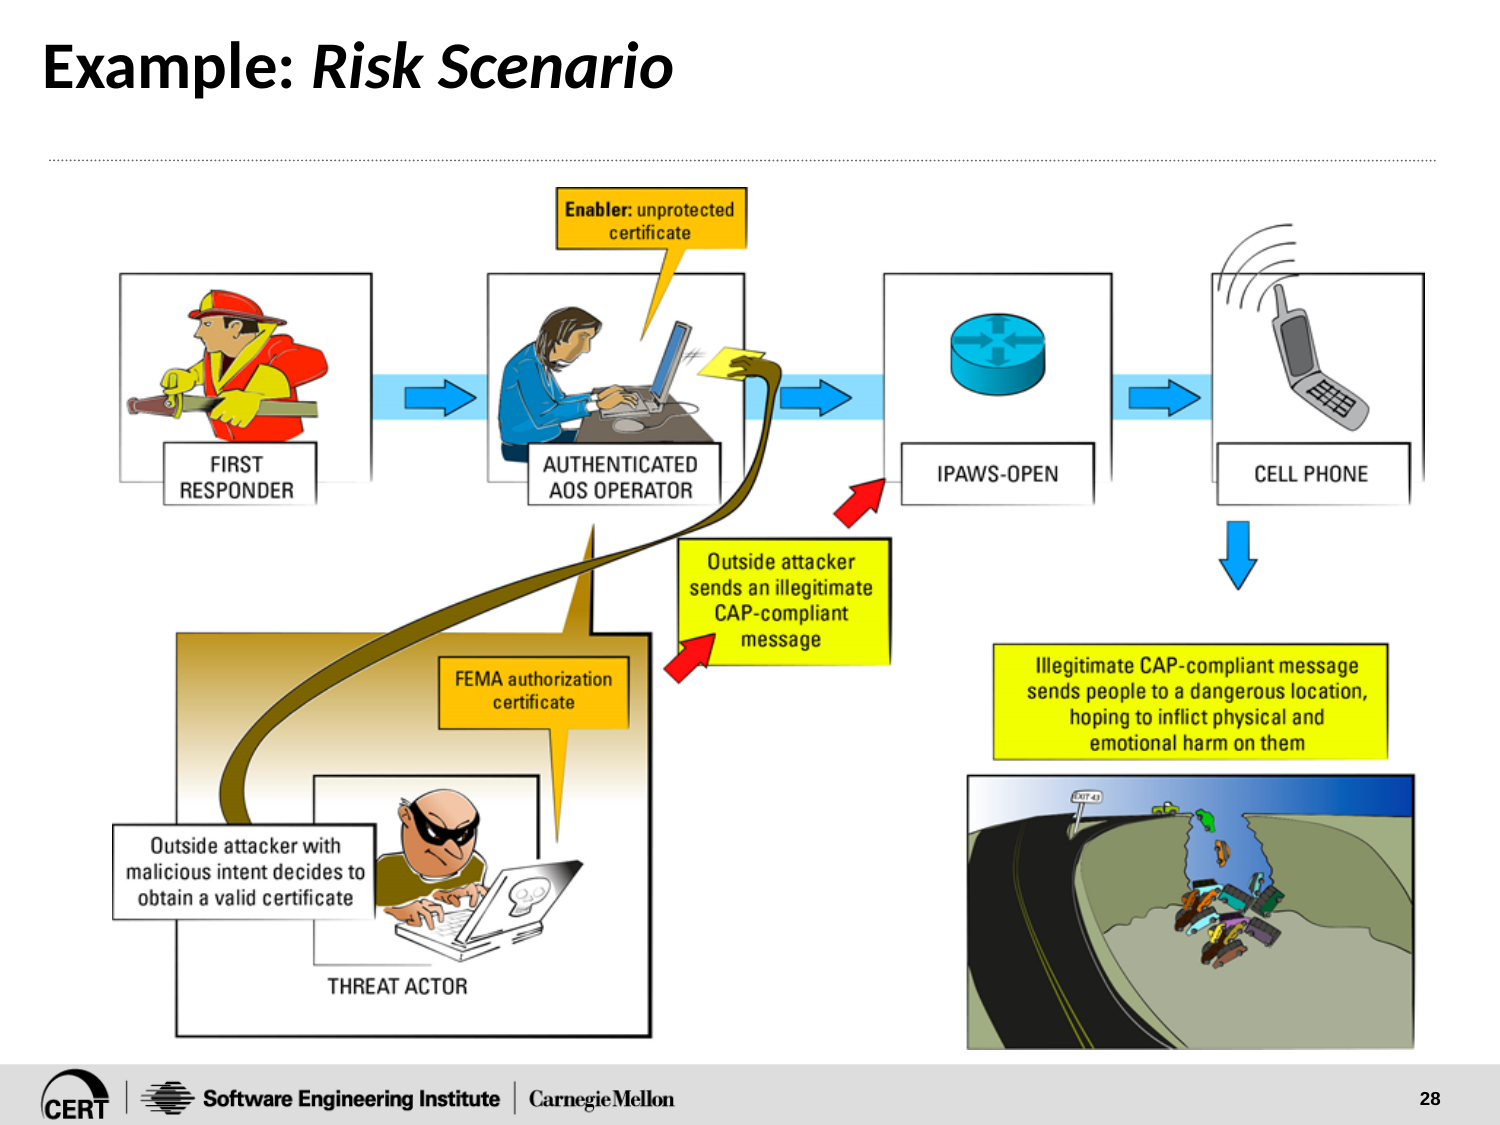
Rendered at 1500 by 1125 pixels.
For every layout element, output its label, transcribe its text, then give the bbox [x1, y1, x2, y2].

picture [24, 1065, 688, 1125]
title Example: Risk Scenario [42, 37, 1434, 155]
picture [112, 187, 1426, 1051]
